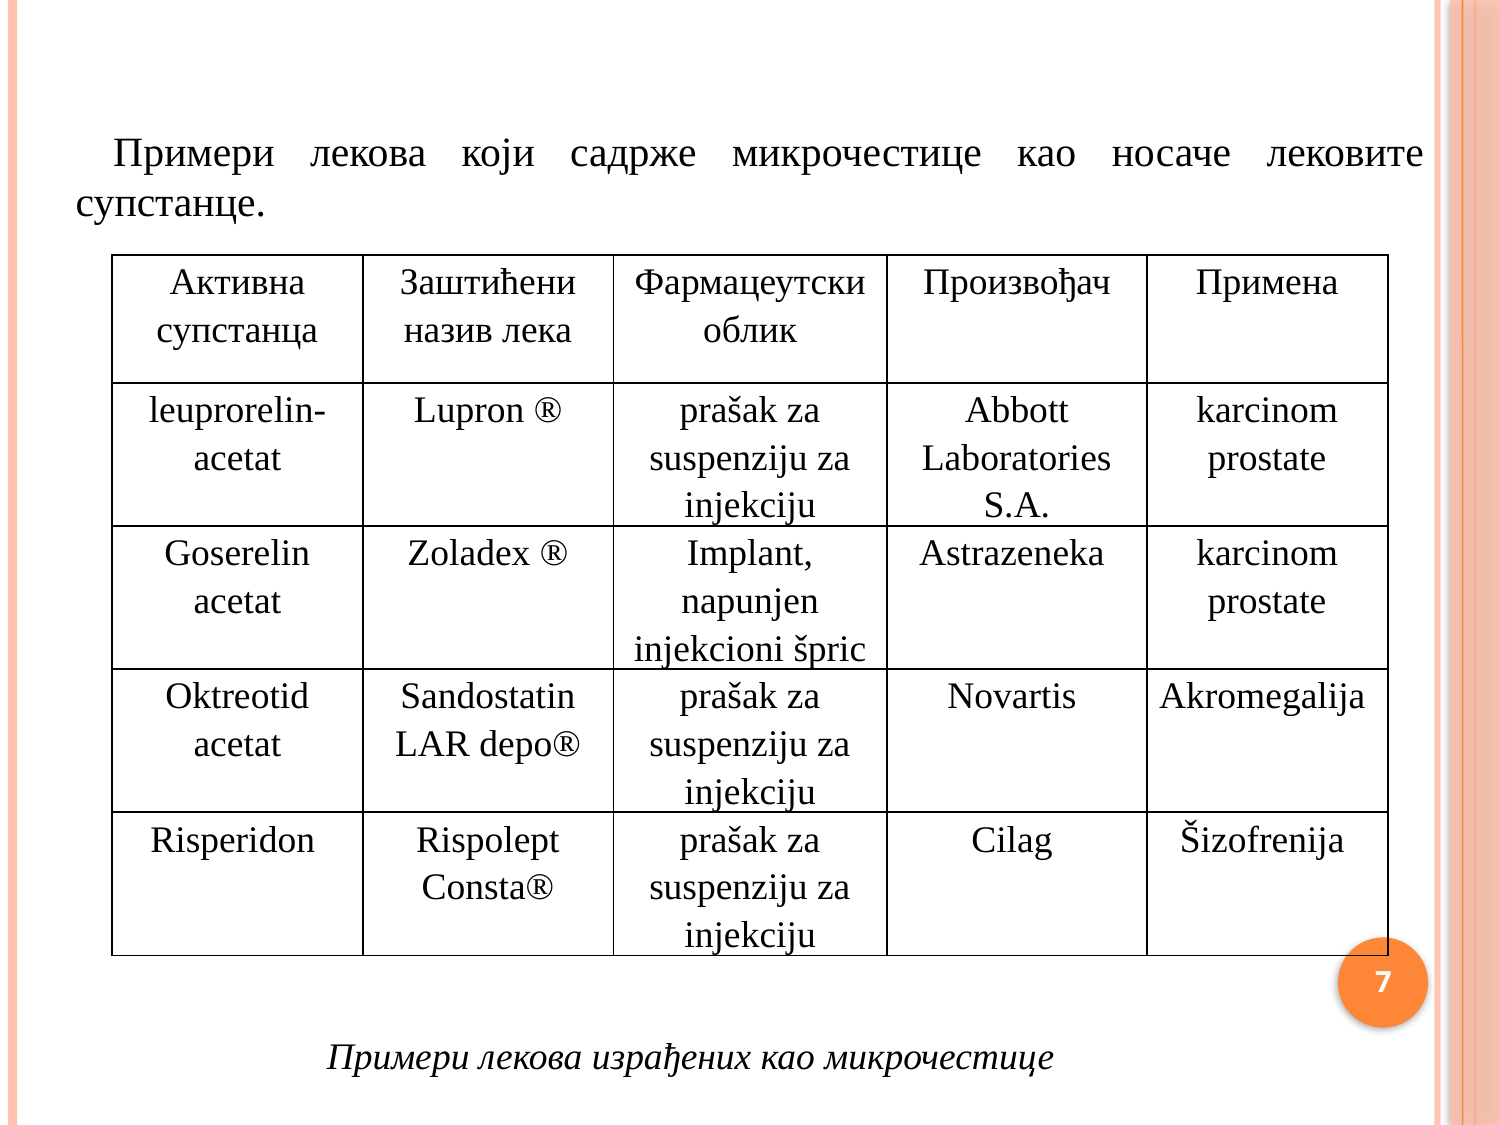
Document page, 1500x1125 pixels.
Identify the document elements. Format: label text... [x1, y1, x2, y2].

table_cell Oktreotid acetat [113, 670, 362, 811]
table_cell Rispolept Consta® [364, 813, 613, 955]
table_cell Abbott Laboratories S.A. [888, 384, 1146, 525]
table_cell prašak za suspenziju za injekciju [614, 813, 886, 955]
table_cell Šizofrenija [1148, 813, 1387, 955]
table_cell Cilag [888, 813, 1146, 955]
table_header Фармацеутски облик [614, 256, 886, 382]
table_cell Sandostatin LAR depo® [364, 670, 613, 811]
table_cell Akromegalija [1148, 670, 1387, 811]
table_header Произвођач [888, 256, 1146, 382]
table_cell prašak za suspenziju za injekciju [614, 670, 886, 811]
table_cell Implant, napunjen injekcioni špric [614, 527, 886, 668]
table_header Заштићени назив лека [364, 256, 613, 382]
table_cell karcinom prostate [1148, 384, 1387, 525]
table_cell Risperidon [113, 813, 362, 955]
table_cell Goserelin acetat [113, 527, 362, 668]
table_cell Zoladex ® [364, 527, 613, 668]
table_cell leuprorelin-acetat [113, 384, 362, 525]
table_cell Lupron ® [364, 384, 613, 525]
table_cell prašak za suspenziju za injekciju [614, 384, 886, 525]
table_header Примена [1148, 256, 1387, 382]
table_cell Astrazeneka [888, 527, 1146, 668]
slide_number 7 [1333, 940, 1434, 1026]
table_cell karcinom prostate [1148, 527, 1387, 668]
text_box Примери лекова који садрже микрочестице као носаче лековите супстанце. [60, 142, 1440, 208]
table_cell Novartis [888, 670, 1146, 811]
table_header Активна супстанца [113, 256, 362, 382]
text_box Примери лекова израђених као микрочестице [135, 1024, 1247, 1085]
